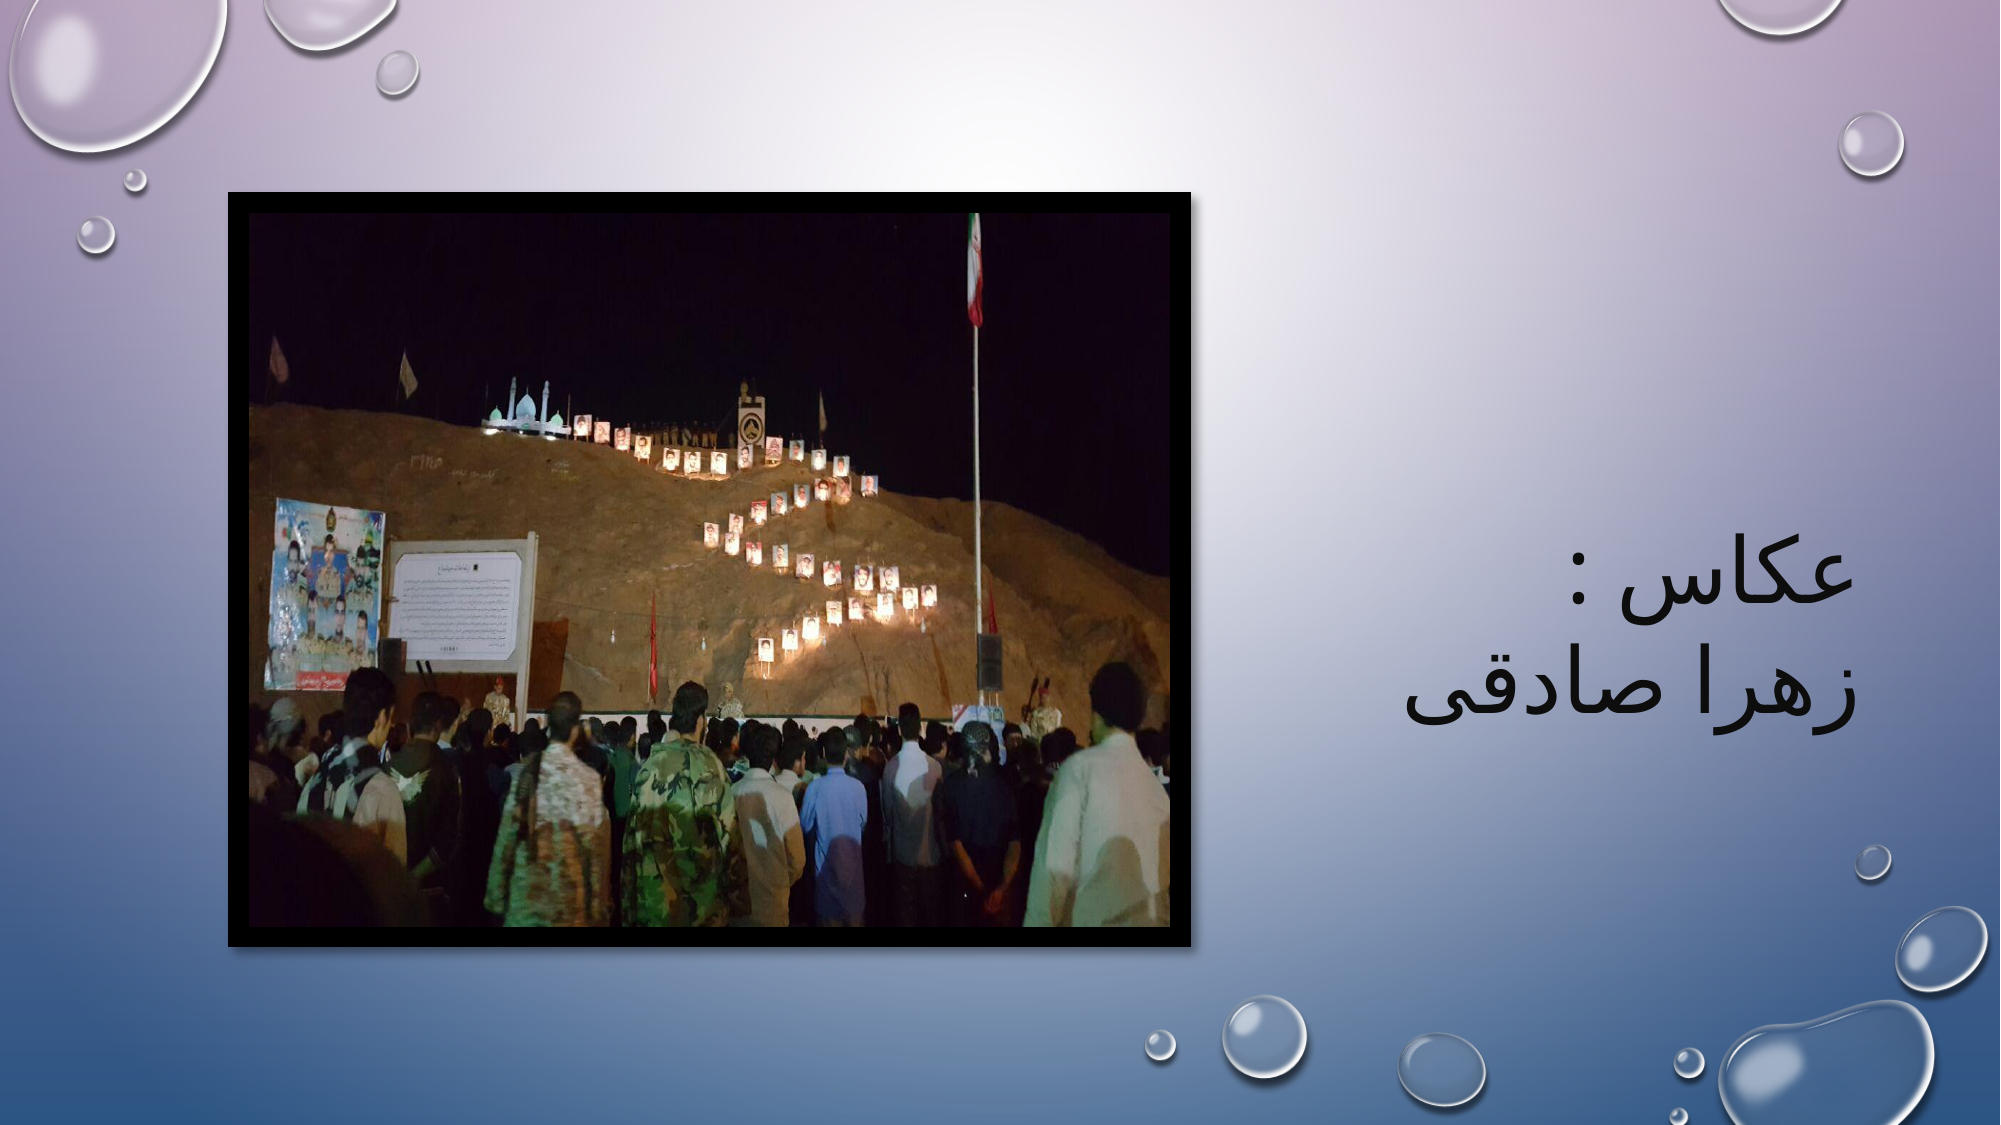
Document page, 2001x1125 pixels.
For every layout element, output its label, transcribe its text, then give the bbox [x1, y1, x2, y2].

text_box عکاس : زهرا صادقی [1176, 504, 1876, 740]
picture [0, 0, 2000, 1125]
